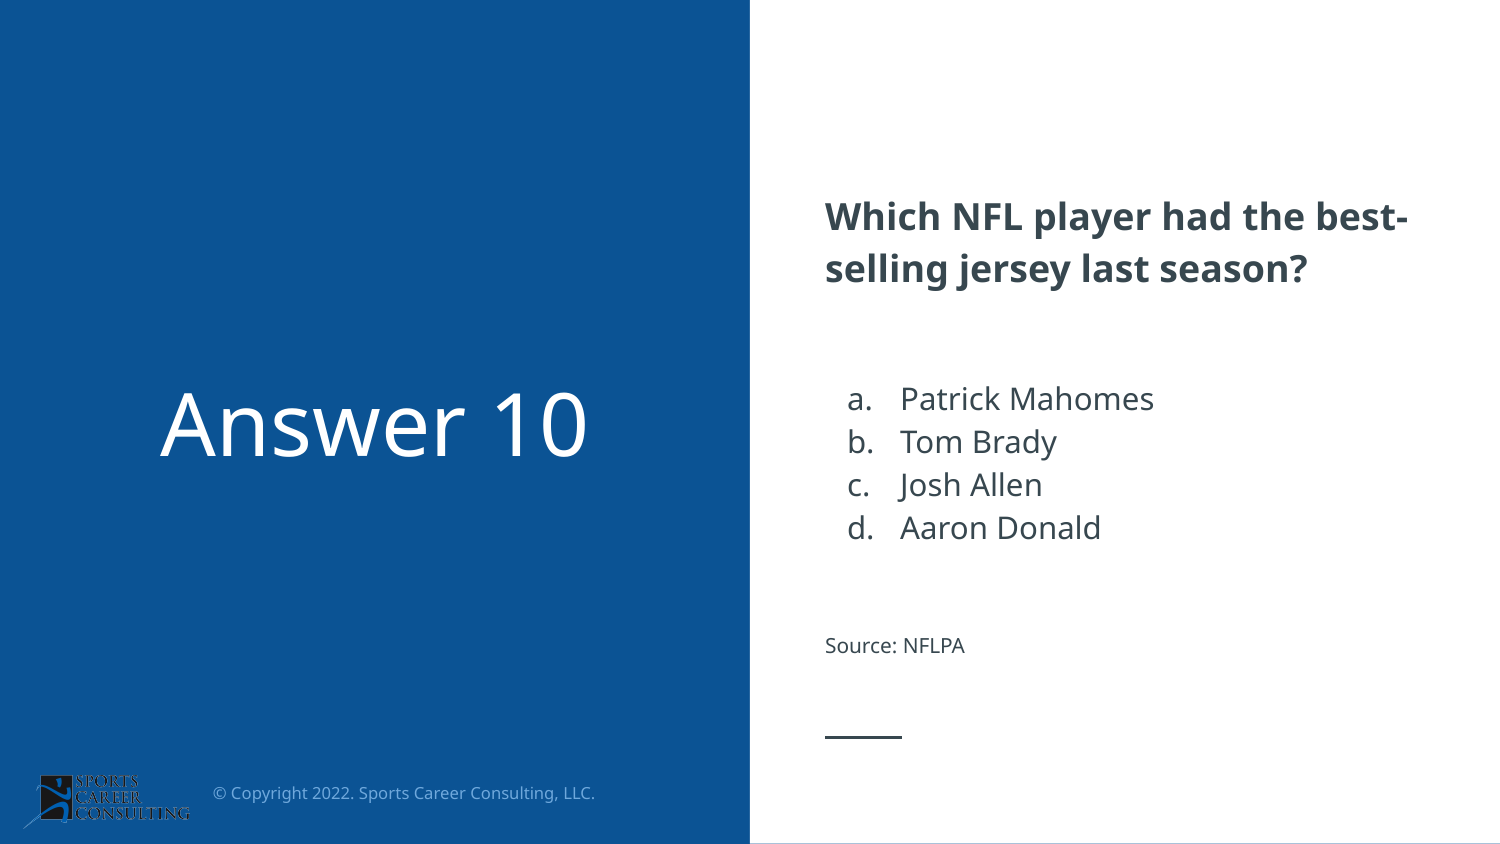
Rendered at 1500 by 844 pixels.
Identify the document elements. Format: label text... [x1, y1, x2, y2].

text_box © Copyright 2022. Sports Career Consulting, LLC. [197, 767, 750, 838]
list Which NFL player had the best-selling jersey last season? Patrick Mahomes Tom Brady Josh Allen Aaron Donald Source: NFLPA [810, 118, 1455, 725]
picture [22, 774, 190, 829]
title Answer 10 [43, 298, 708, 546]
